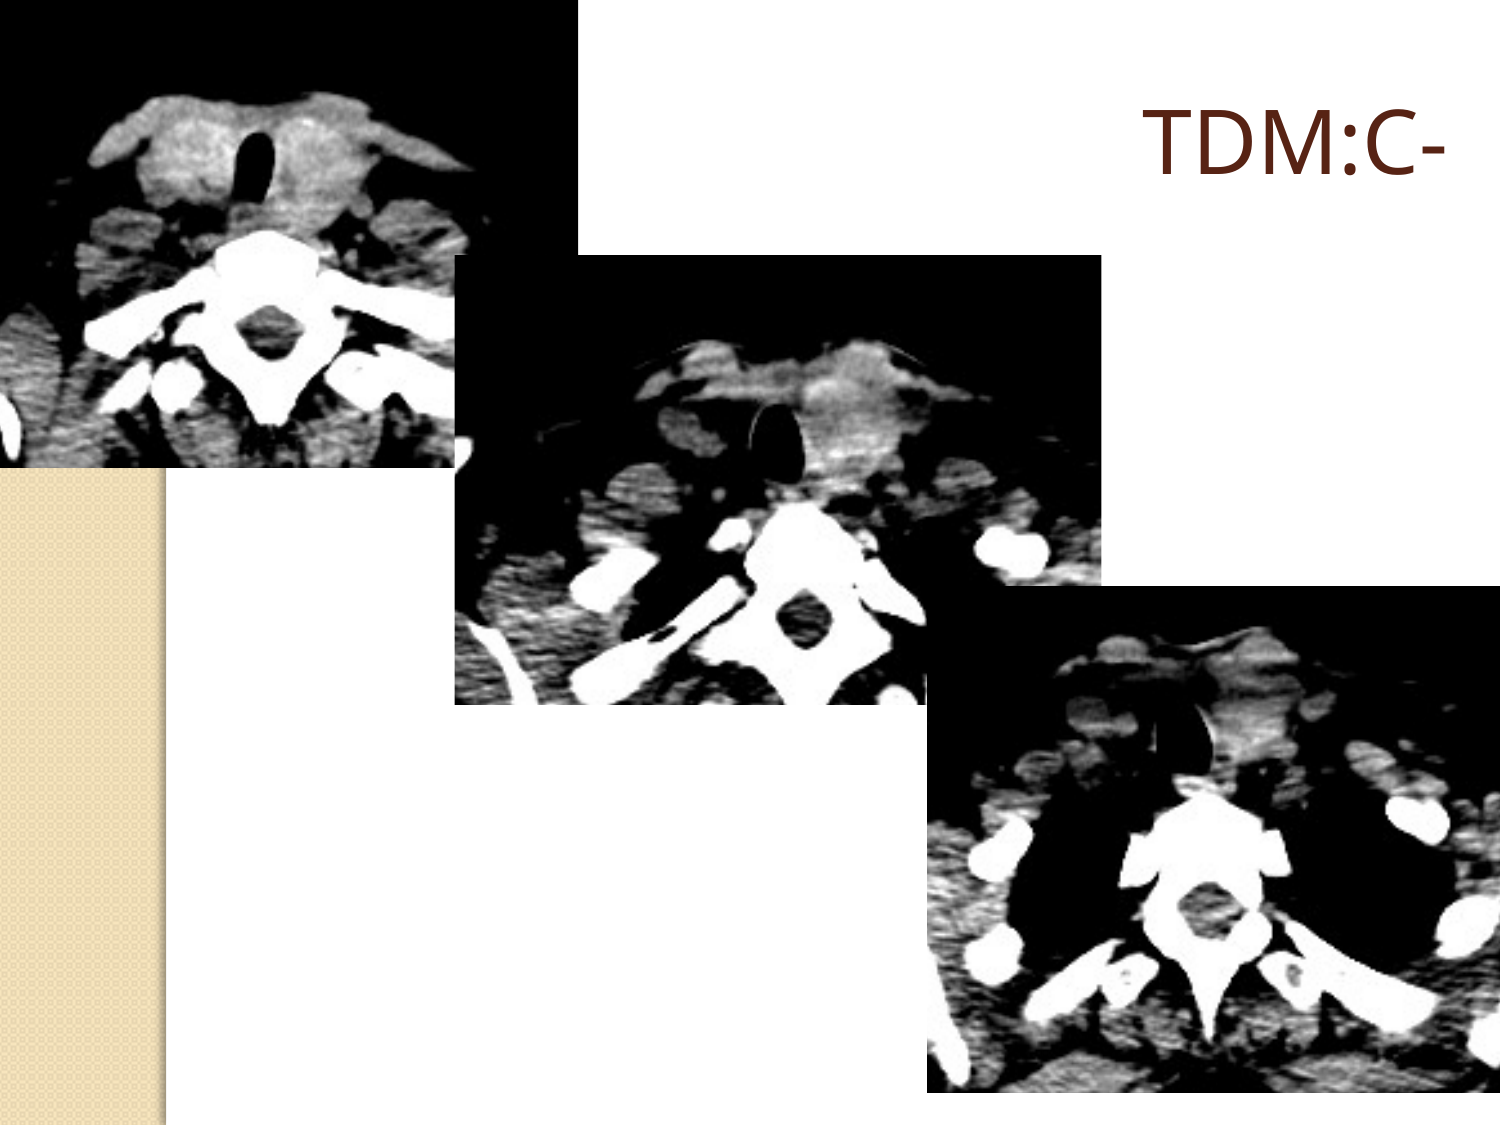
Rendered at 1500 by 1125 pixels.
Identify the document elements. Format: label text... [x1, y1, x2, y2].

picture [0, 0, 1500, 1093]
title TDM:C- [1128, 45, 1466, 233]
